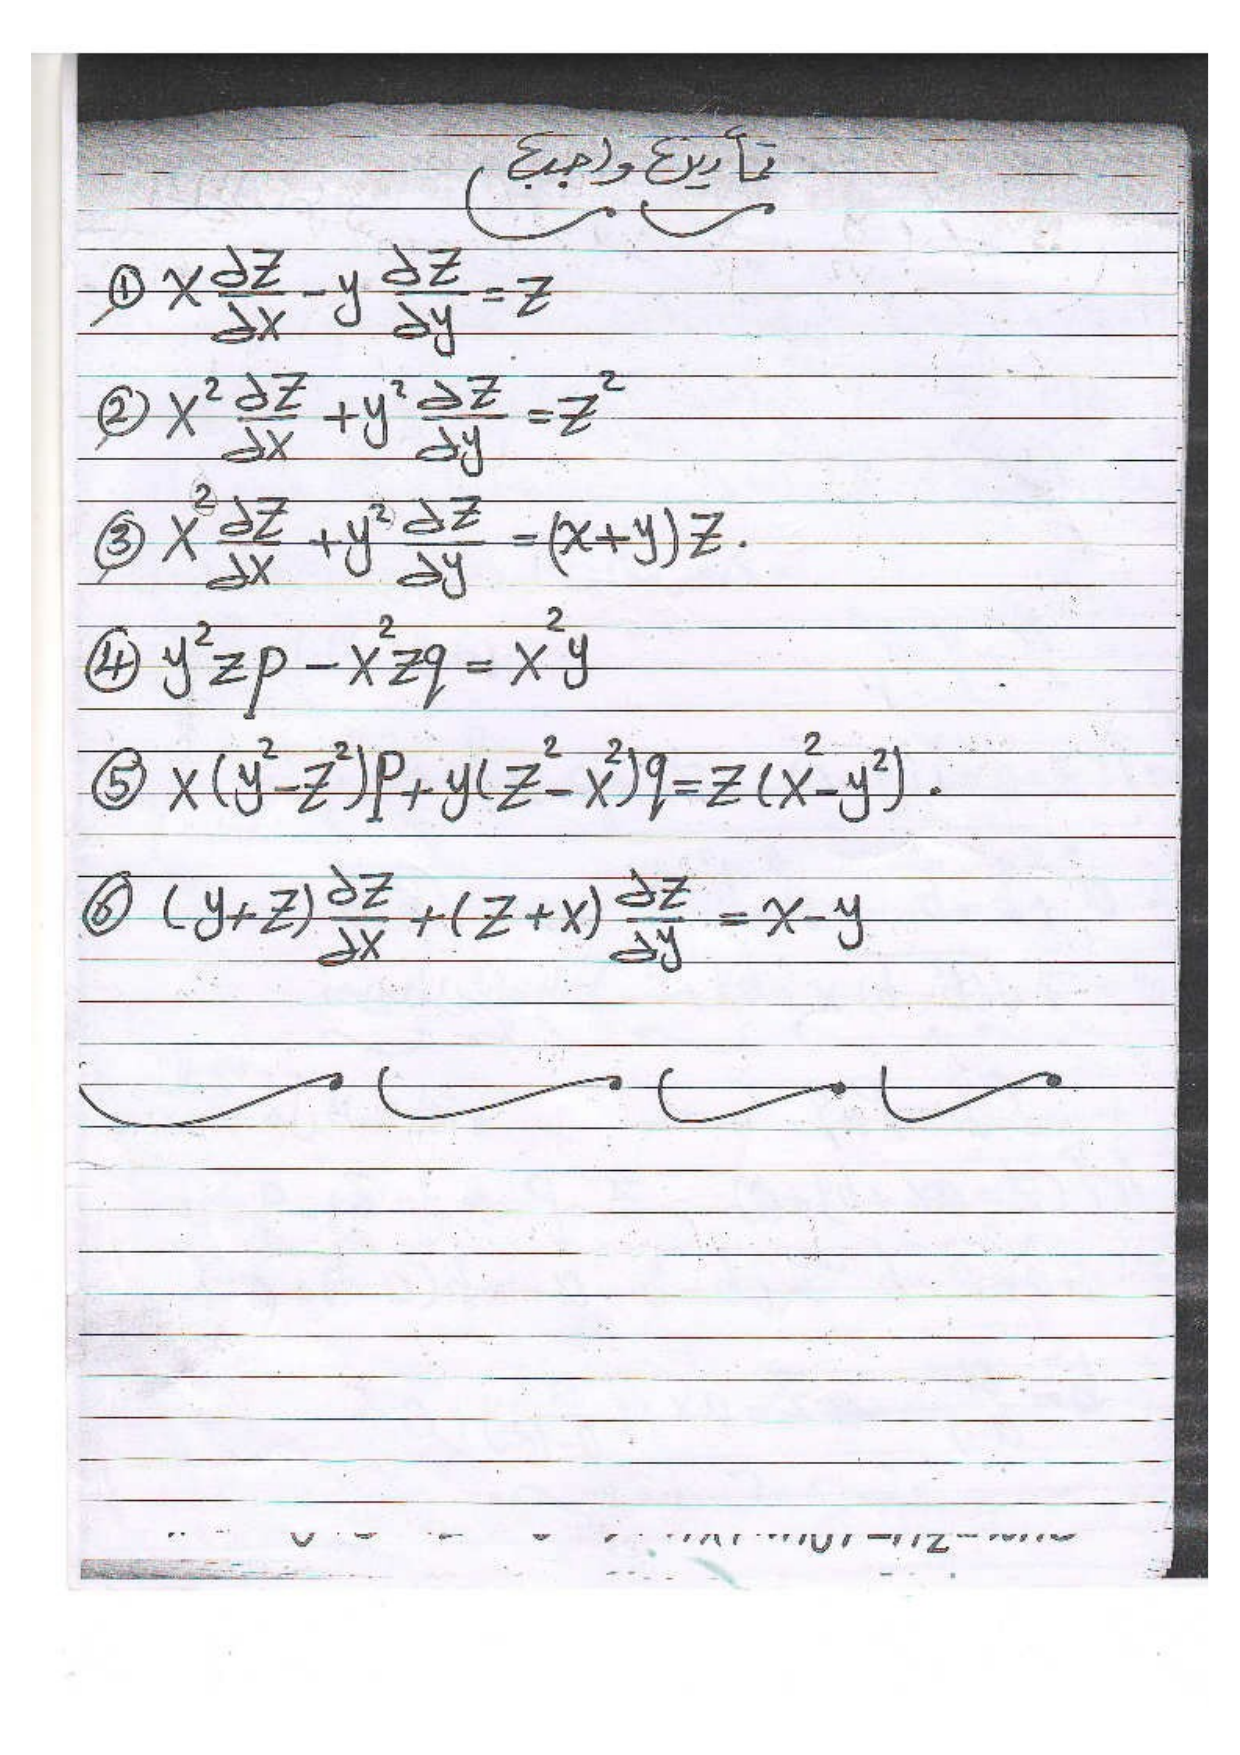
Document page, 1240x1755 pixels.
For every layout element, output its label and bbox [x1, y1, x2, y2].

text_box [31, 44, 1209, 1708]
